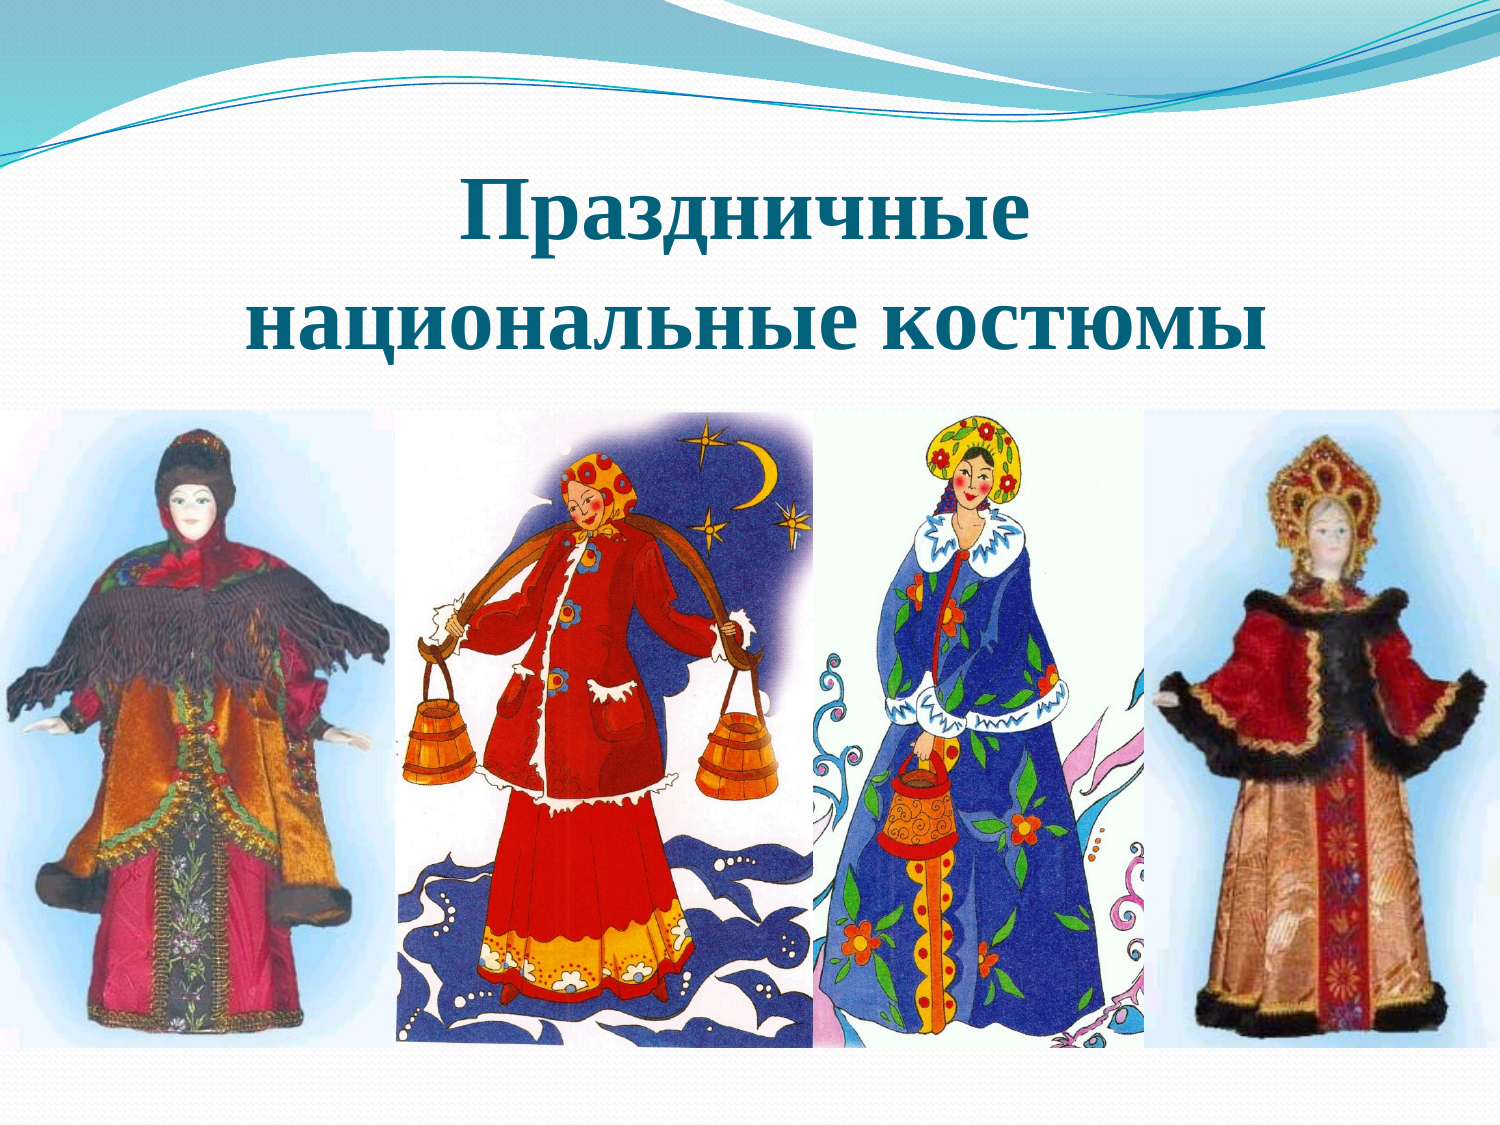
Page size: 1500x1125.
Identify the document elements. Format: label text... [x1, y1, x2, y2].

picture [0, 409, 1500, 1049]
text_box Праздничные национальные костюмы [81, 140, 1432, 329]
